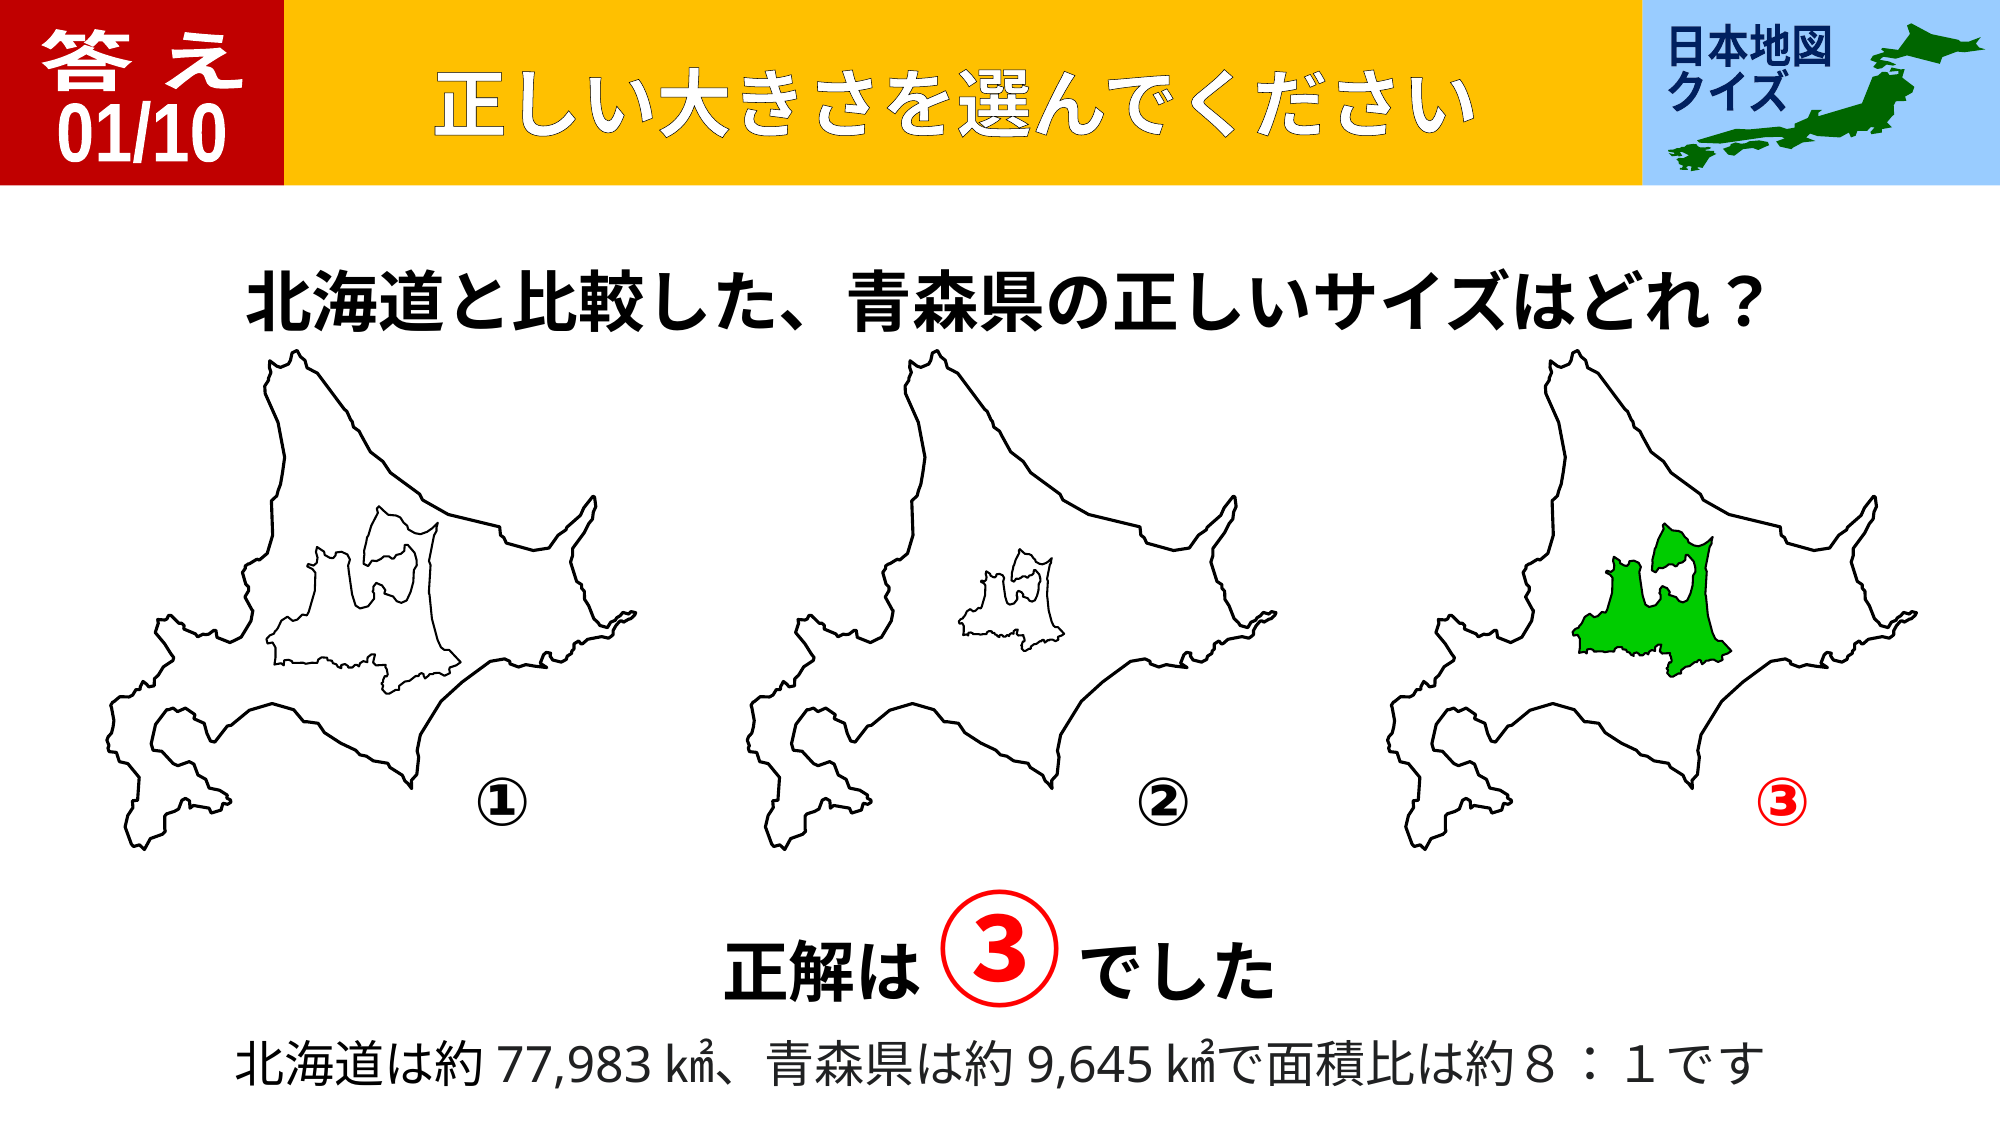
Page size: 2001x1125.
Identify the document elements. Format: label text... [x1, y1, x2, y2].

text_box [1385, 348, 1919, 852]
text_box [956, 547, 1067, 653]
text_box [1570, 521, 1734, 679]
text_box [264, 504, 463, 696]
text_box [745, 348, 1278, 852]
text_box 北海道と比較した、青森県の正しいサイズはどれ？ [230, 252, 1794, 348]
text_box ③ [1739, 751, 1826, 847]
text_box [104, 348, 638, 852]
text_box 正解は ③ でした [707, 864, 1293, 1024]
text_box ② [1120, 751, 1208, 847]
text_box ① [459, 751, 546, 847]
text_box 北海道は約77,983㎢、青森県は約9,645㎢で面積比は約８：１です [219, 1024, 1781, 1100]
